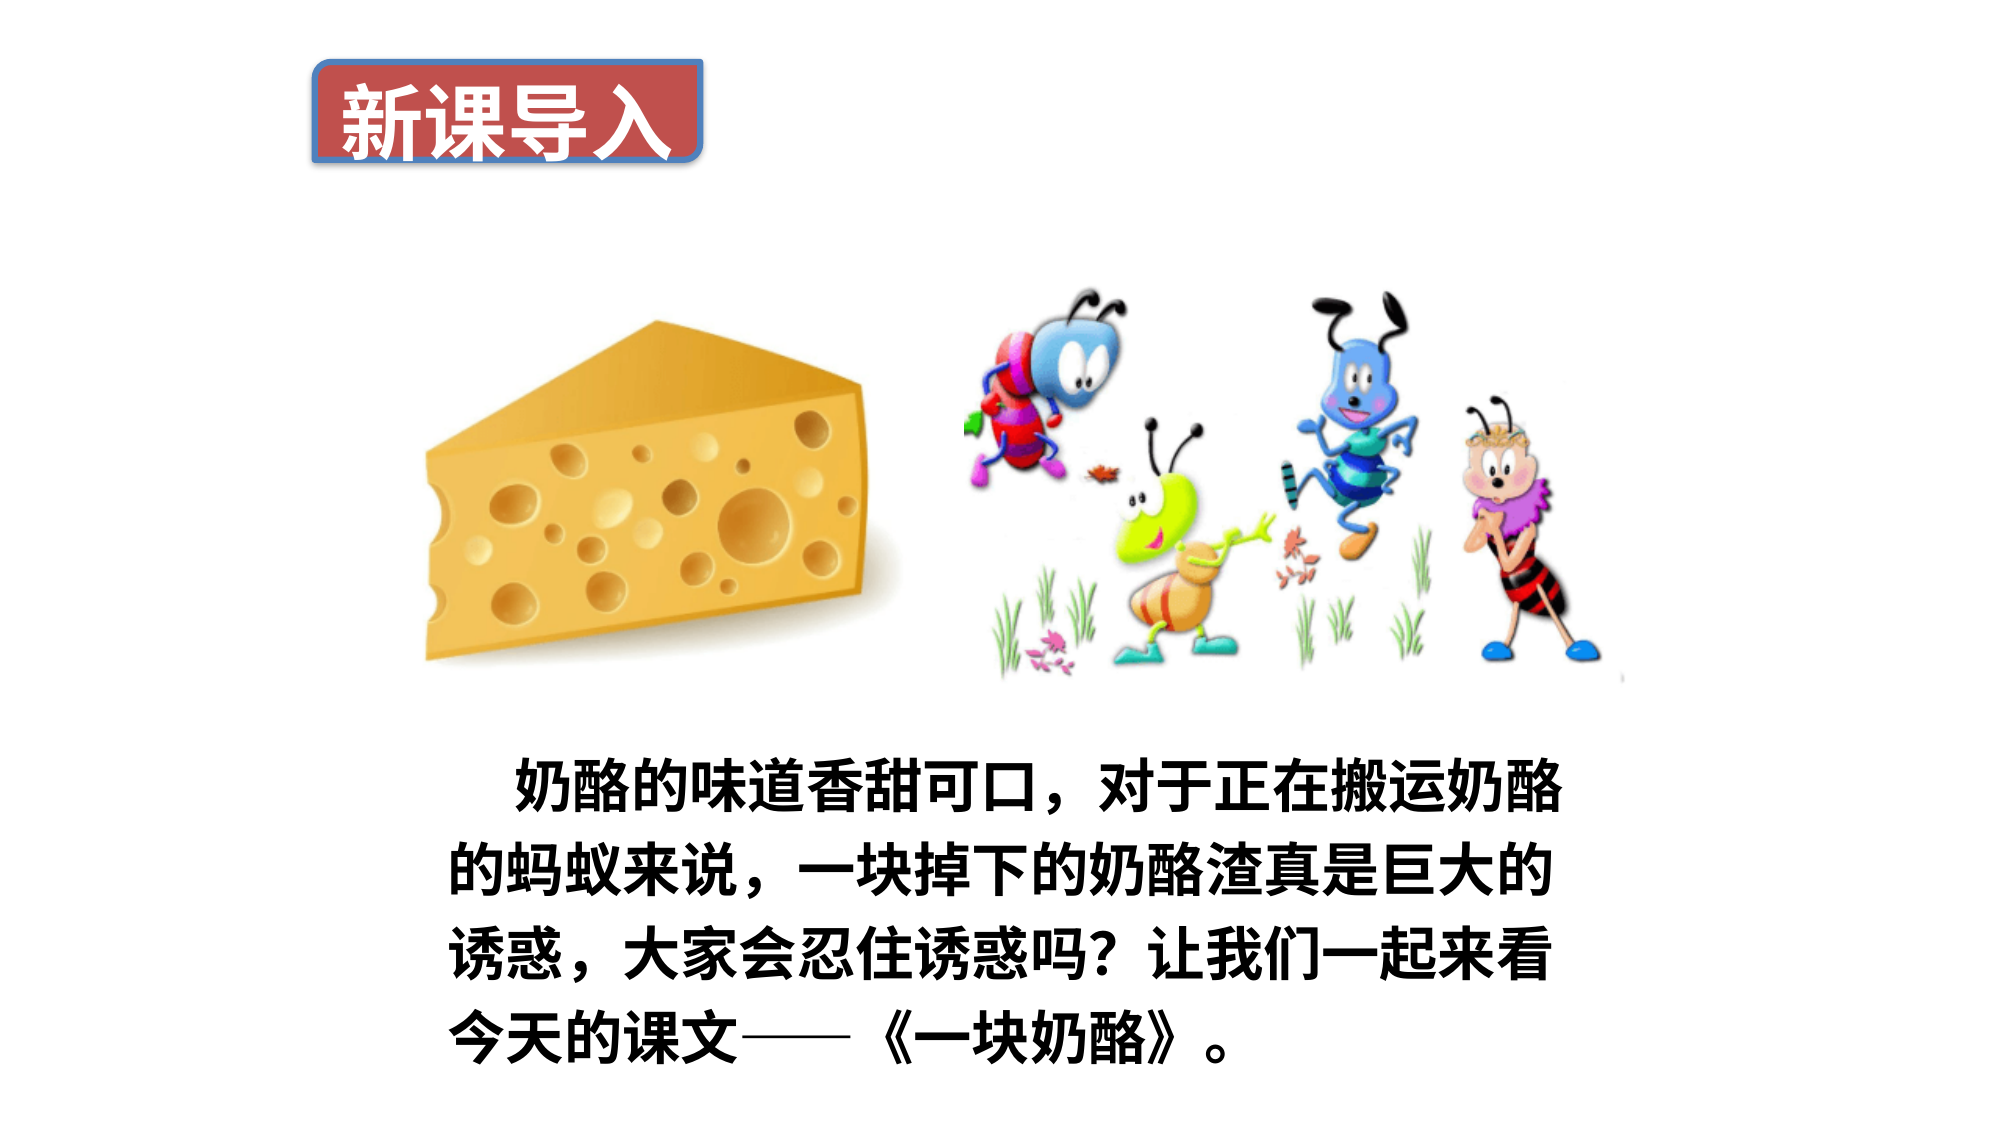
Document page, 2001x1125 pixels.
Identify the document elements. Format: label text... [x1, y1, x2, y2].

picture [361, 220, 911, 678]
text_box 奶酪的味道香甜可口，对于正在搬运奶酪的蚂蚁来说，一块掉下的奶酪渣真是巨大的诱惑，大家会忍住诱惑吗？让我们一起来看今天的课文——《一块奶酪》。 [432, 727, 1579, 1079]
picture [964, 240, 1627, 694]
text_box 新课导入 [311, 58, 704, 163]
